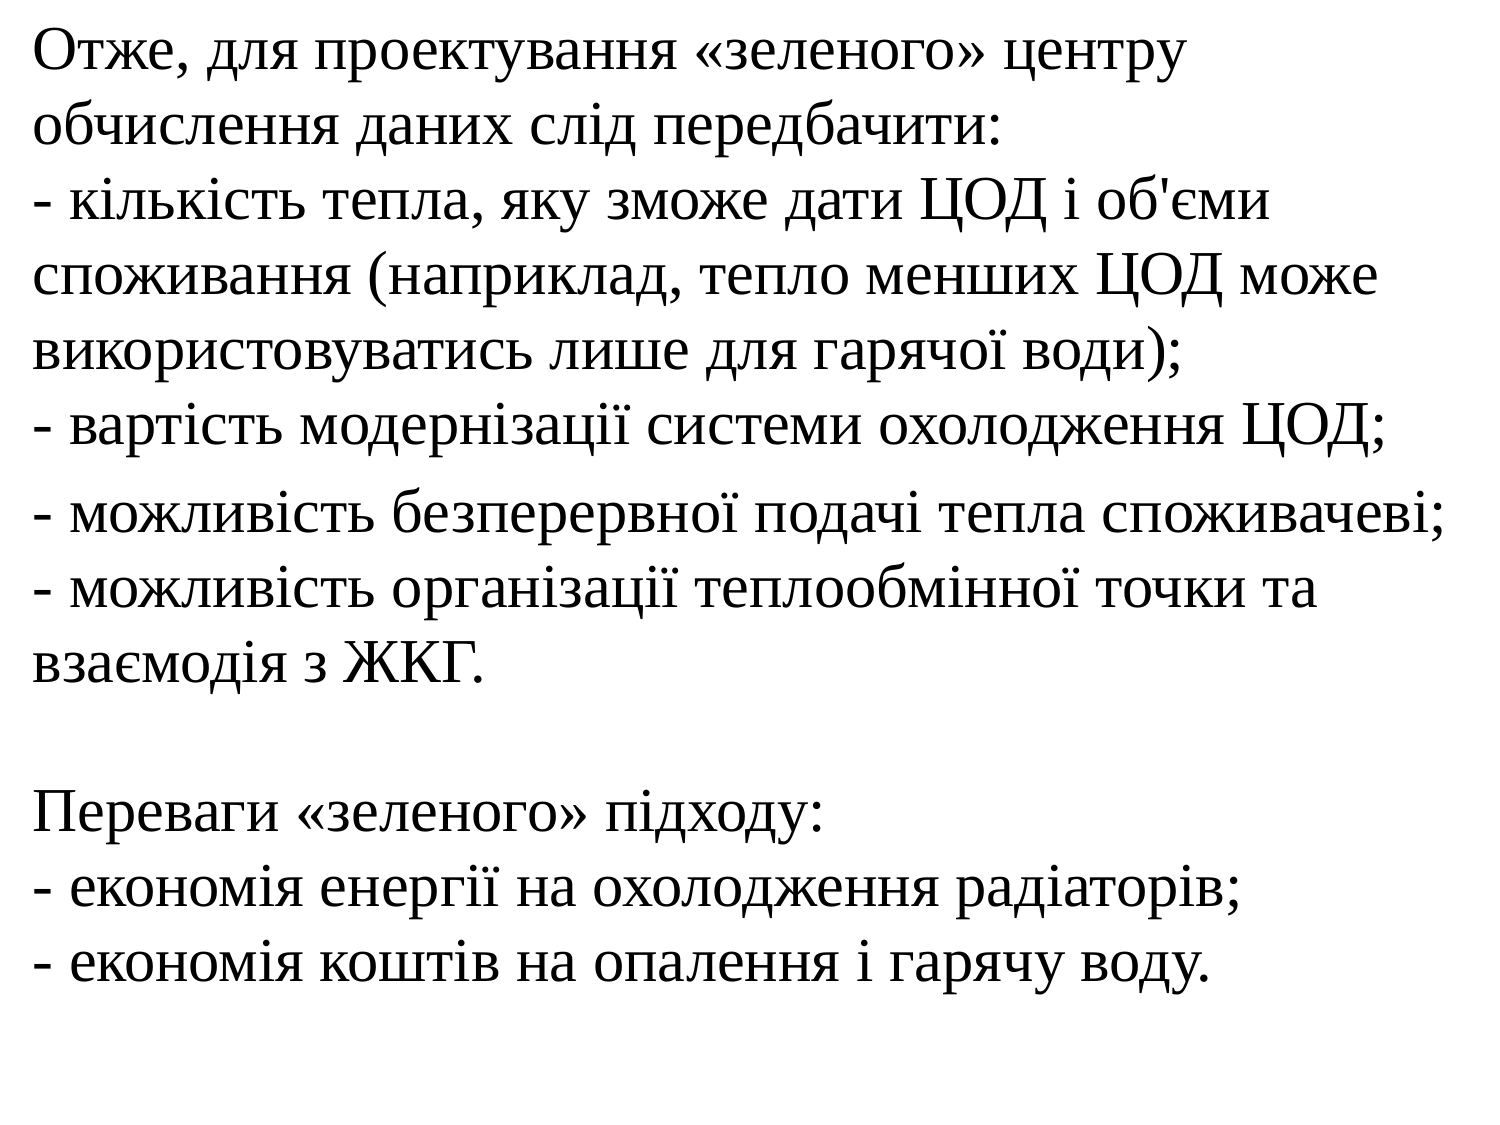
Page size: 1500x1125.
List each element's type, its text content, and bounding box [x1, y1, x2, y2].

list Отже, для проектування «зеленого» центру обчислення даних слід передбачити: - кількість тепла, яку зможе дати ЦОД і об'єми споживання (наприклад, тепло менших ЦОД може використовуватись лише для гарячої води); - вартість модернізації системи охолодження ЦОД; - можливість безперервної подачі тепла споживачеві; - можливість організації теплообмінної точки та взаємодія з ЖКГ. Переваги «зеленого» підходу: - економія енергії на охолодження радіаторів; - економія коштів на опалення і гарячу воду. [17, 0, 1500, 1125]
